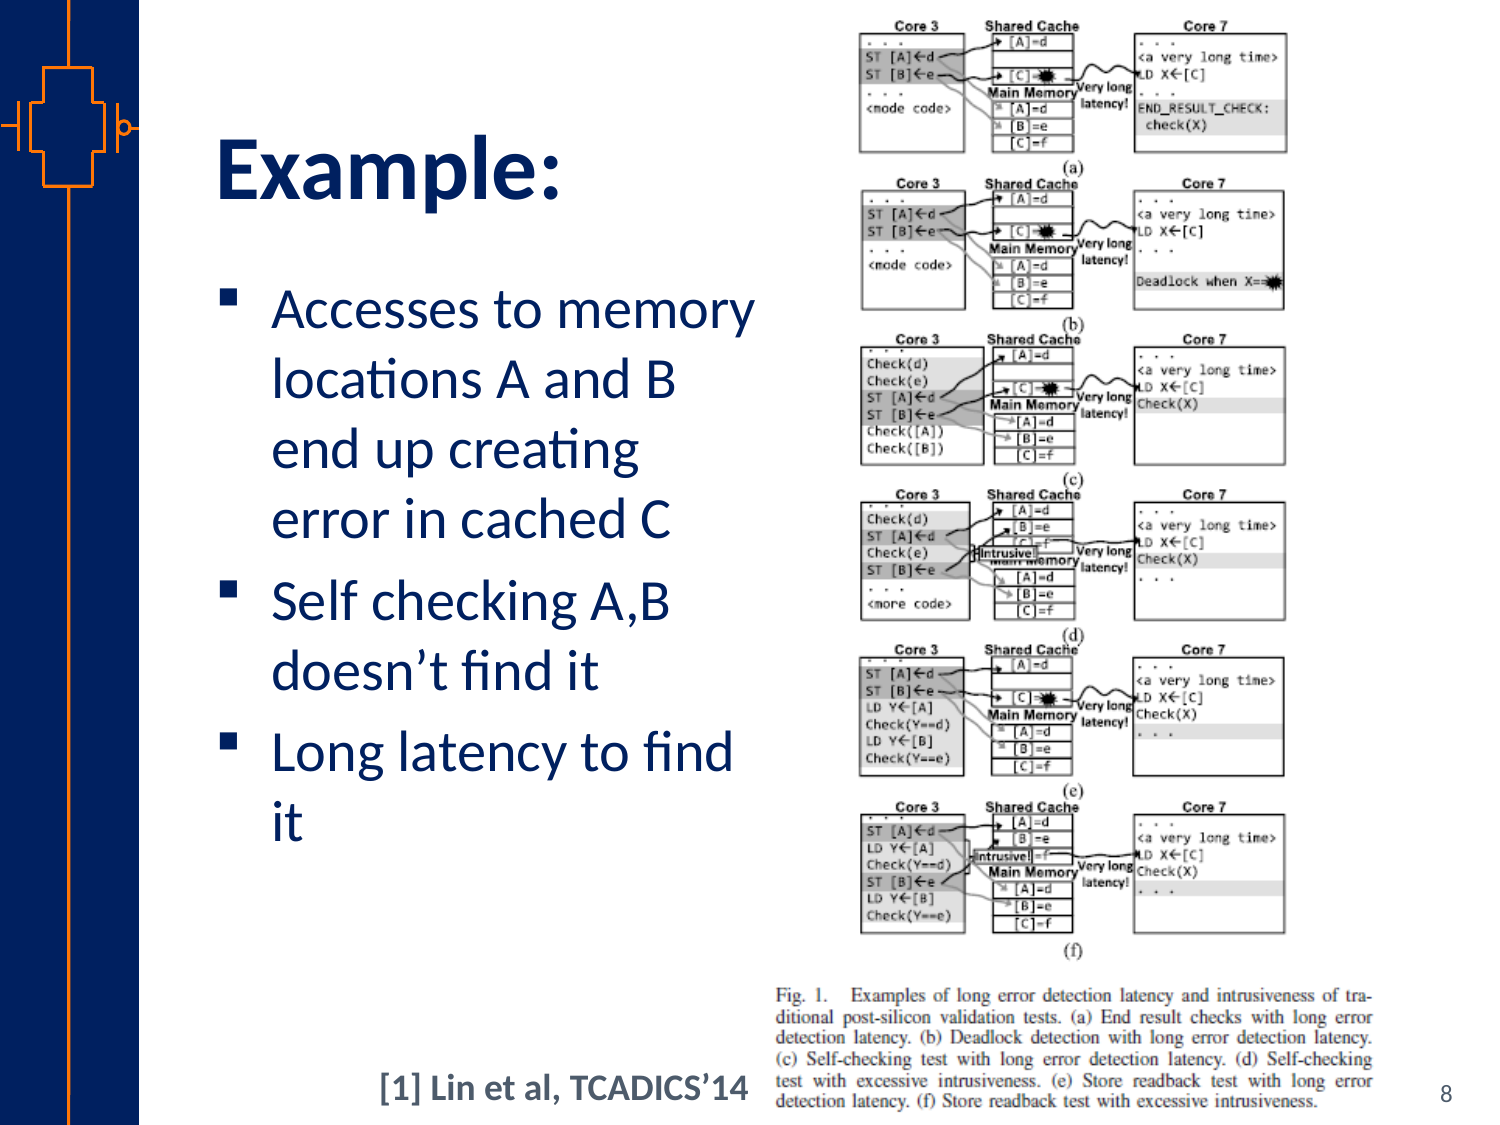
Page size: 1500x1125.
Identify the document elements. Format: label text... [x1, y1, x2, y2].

list Accesses to memory locations A and B end up creating error in cached C Self checking A,B doesn’t find it Long latency to find it [200, 262, 747, 988]
text_box [1] Lin et al, TCADICS’14 [364, 1055, 747, 1115]
slide_number 8 [1425, 1062, 1488, 1123]
picture [758, 0, 1389, 1124]
title Example: [200, 37, 747, 225]
